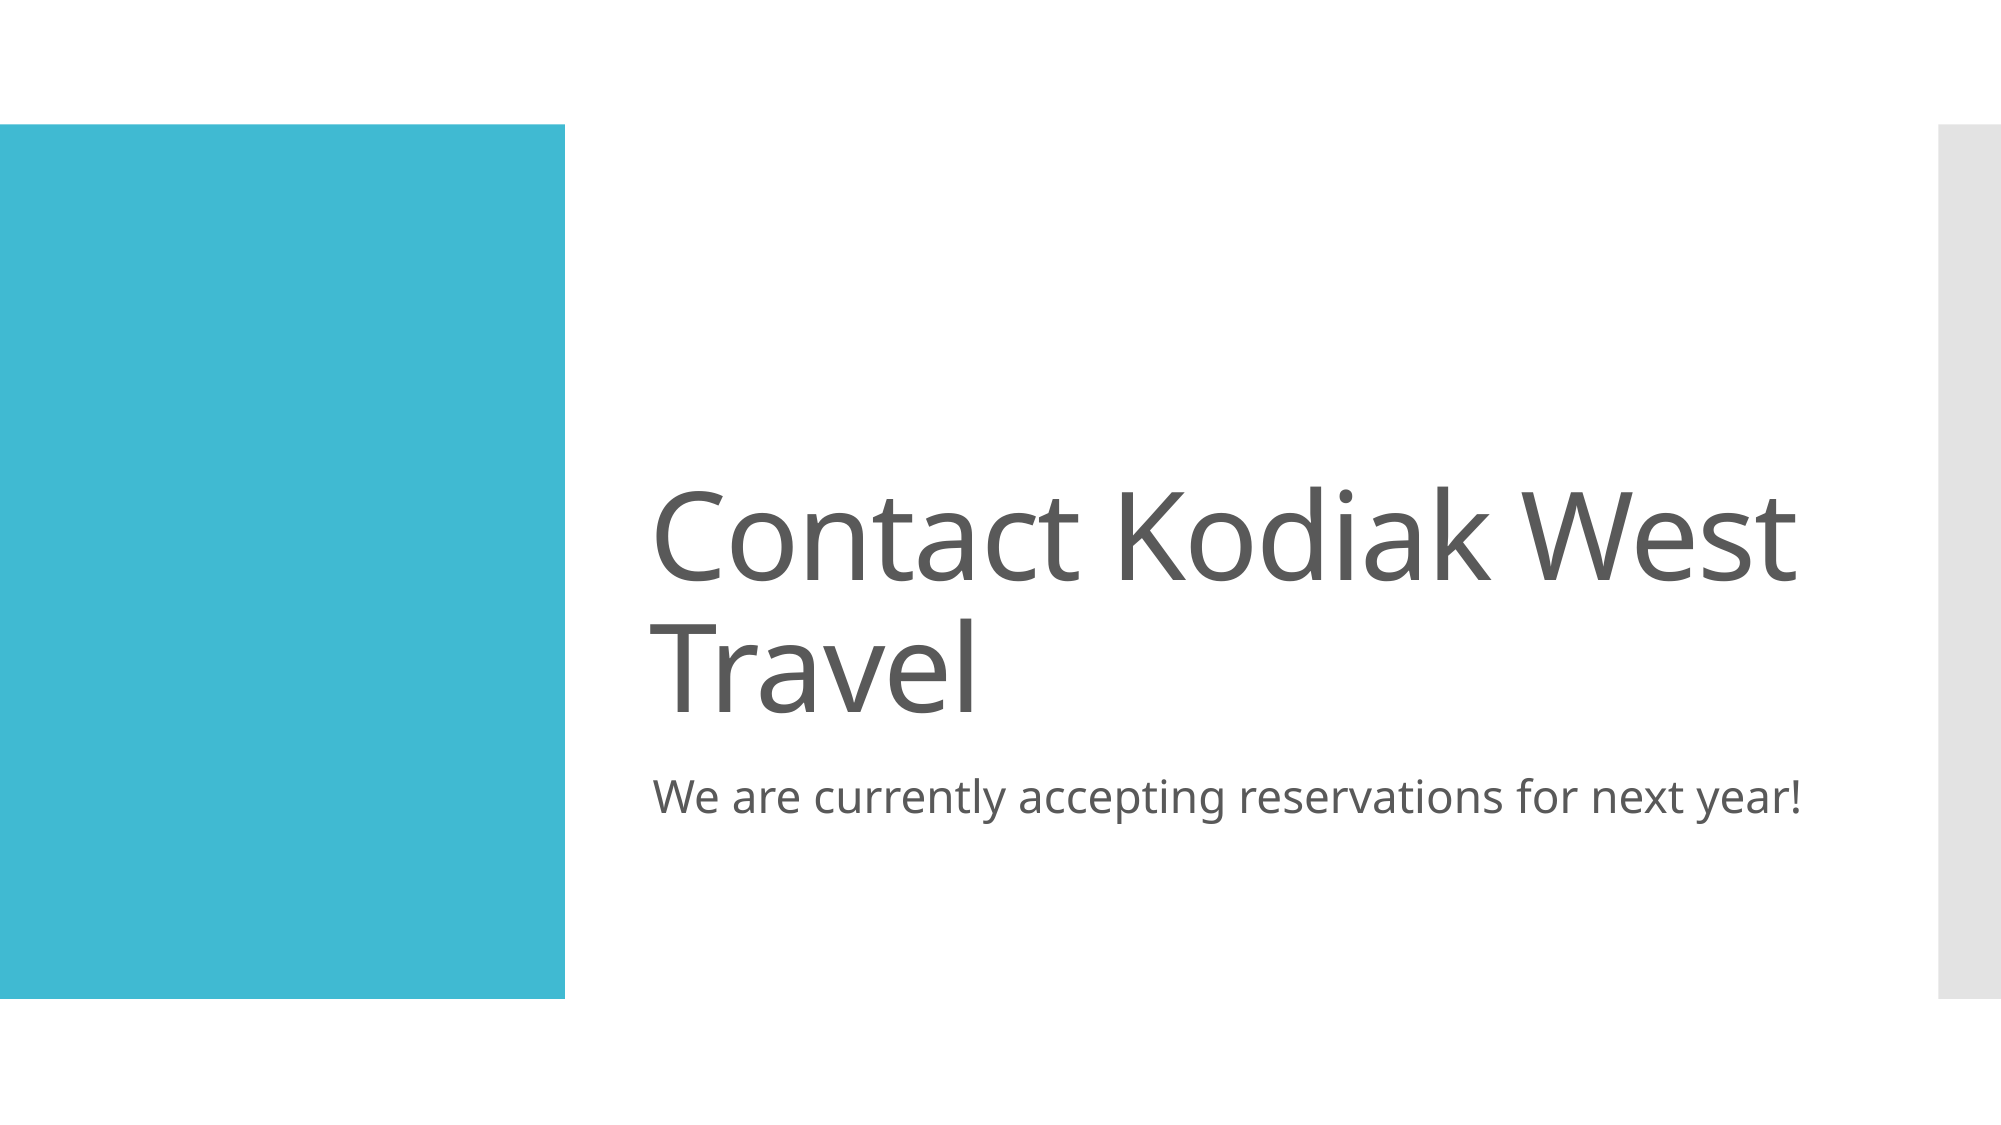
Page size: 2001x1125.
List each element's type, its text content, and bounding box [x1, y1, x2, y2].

list We are currently accepting reservations for next year! [637, 766, 1838, 917]
title Contact Kodiak West Travel [634, 213, 1835, 747]
